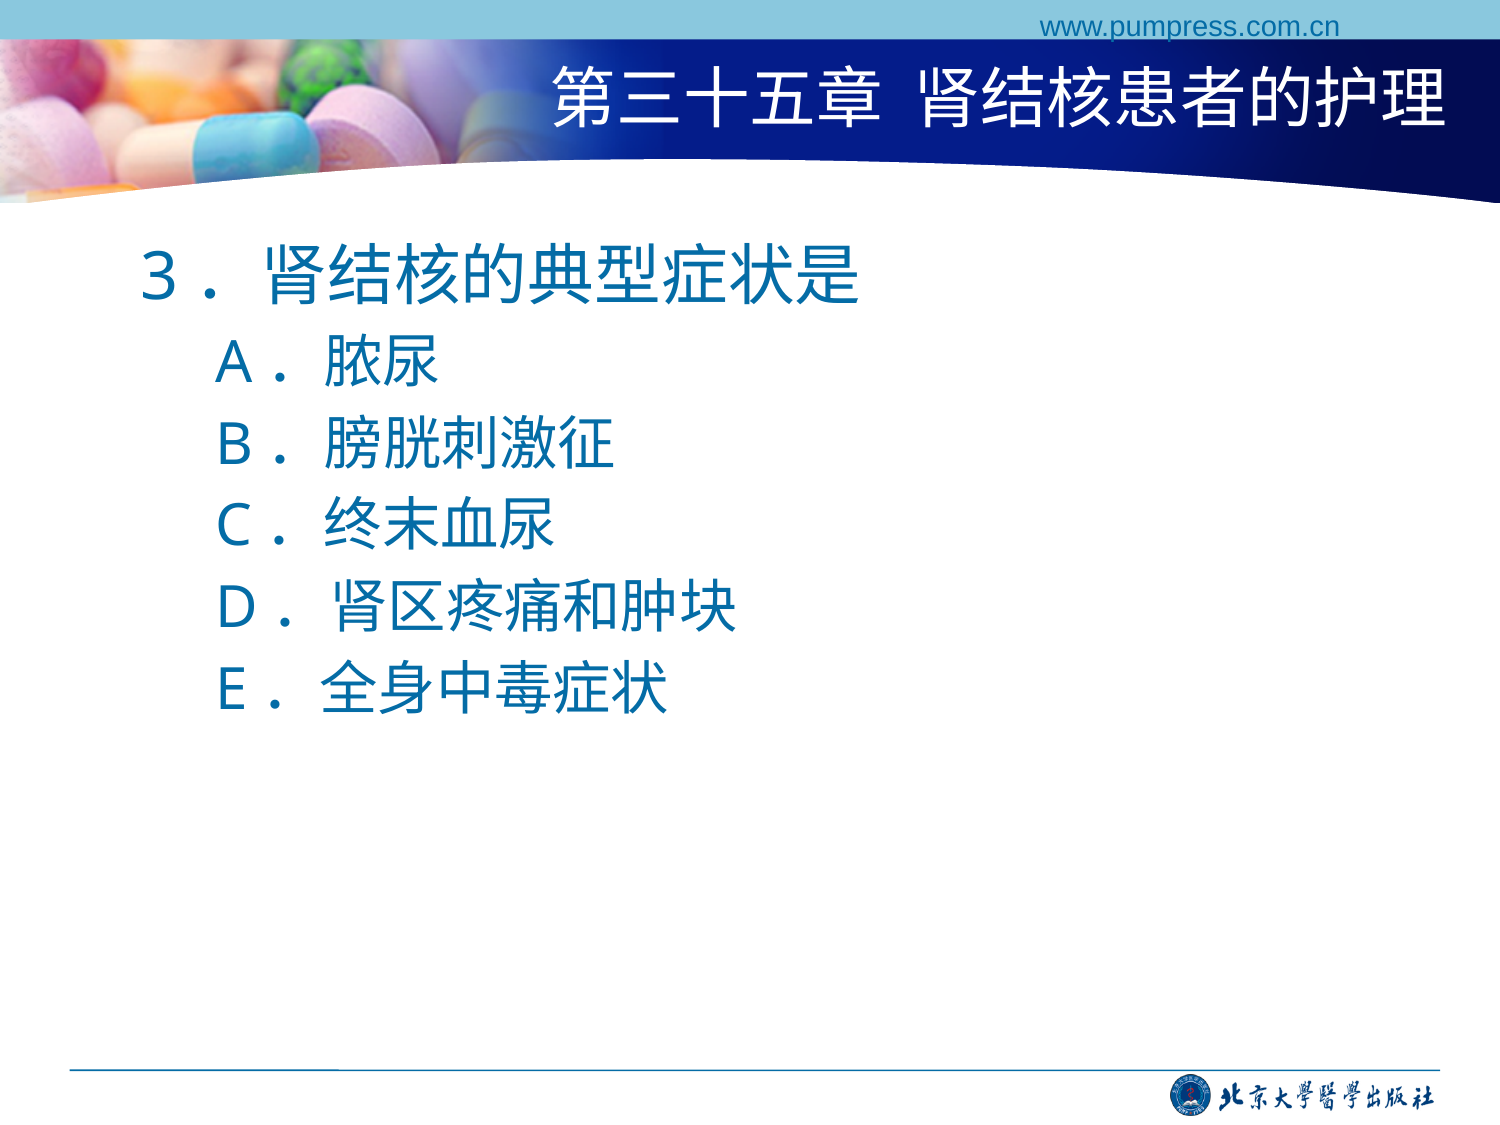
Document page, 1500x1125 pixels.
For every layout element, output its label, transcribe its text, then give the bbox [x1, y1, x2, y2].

title 第三十五章 肾结核患者的护理 [137, 49, 1463, 143]
picture [0, 40, 1500, 203]
picture [1170, 1074, 1436, 1118]
slide_number www.pumpress.com.cn [1025, 0, 1463, 38]
list 3．肾结核的典型症状是 A．脓尿 B．膀胱刺激征 C．终末血尿 D．肾区疼痛和肿块 E．全身中毒症状 [49, 224, 1463, 1026]
